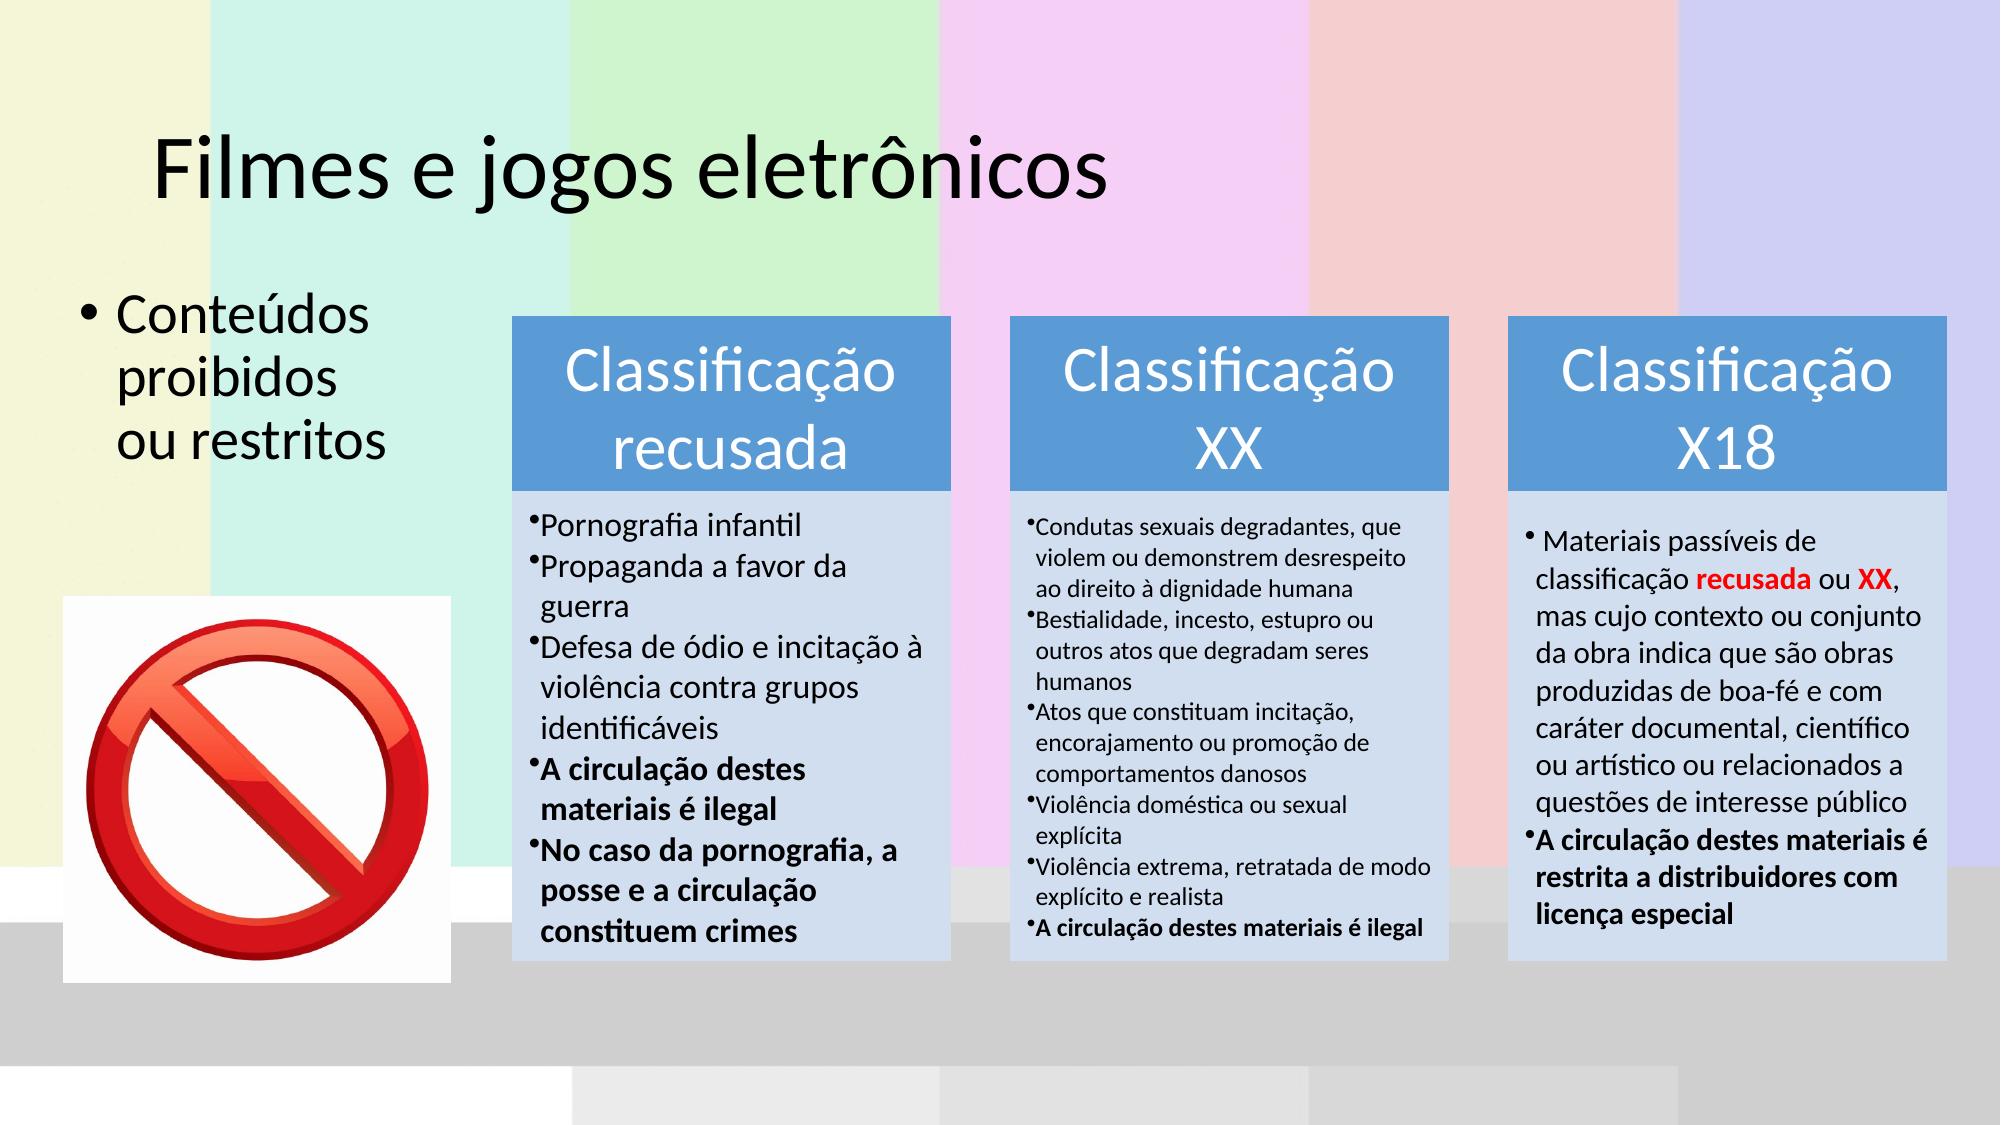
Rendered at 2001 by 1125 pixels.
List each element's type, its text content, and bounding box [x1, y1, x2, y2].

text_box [512, 250, 1947, 1027]
picture [63, 596, 451, 983]
title Filmes e jogos eletrônicos [137, 59, 1863, 278]
list Conteúdos proibidos ou restritos [63, 983, 427, 990]
list Conteúdos proibidos ou restritos [63, 275, 427, 596]
